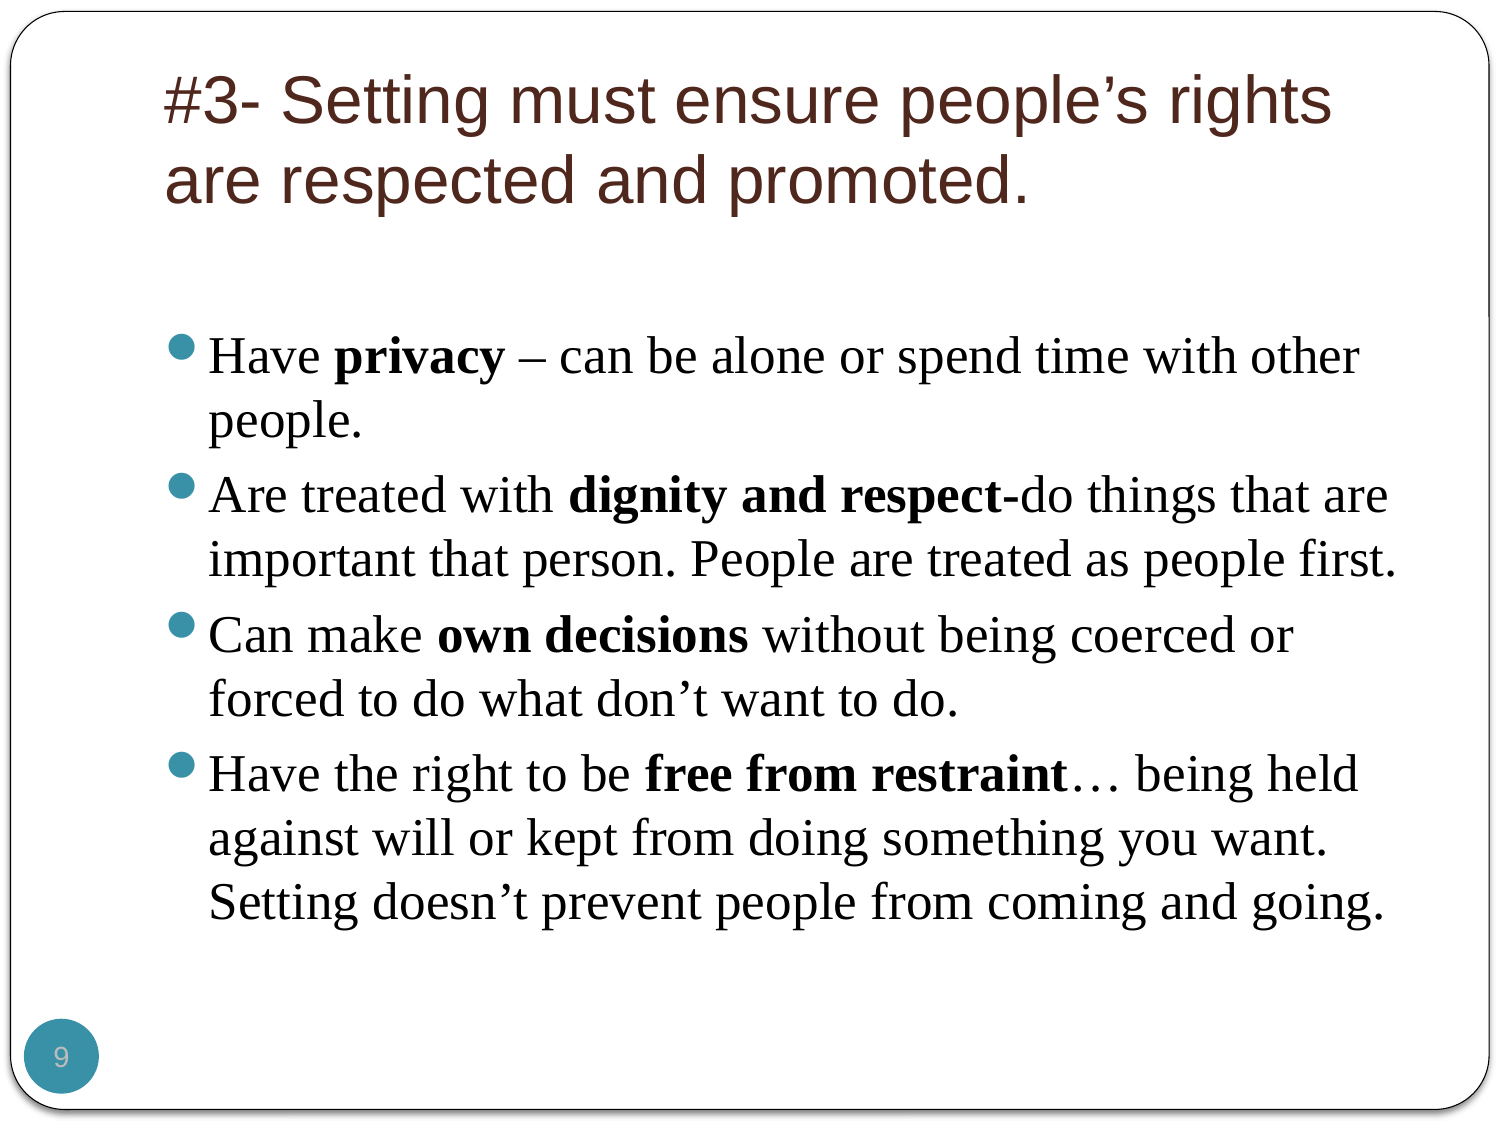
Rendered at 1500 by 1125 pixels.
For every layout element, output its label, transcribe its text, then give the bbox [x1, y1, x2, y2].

slide_number 9 [23, 1018, 99, 1094]
list Have privacy – can be alone or spend time with other people. Are treated with dignity and respect-do things that are important that person. People are treated as people first. Can make own decisions without being coerced or forced to do what don’t want to do. Have the right to be free from restraint… being held against will or kept from doing something you want. Setting doesn’t prevent people from coming and going. [150, 237, 1425, 988]
title #3- Setting must ensure people’s rights are respected and promoted. [150, 45, 1425, 233]
